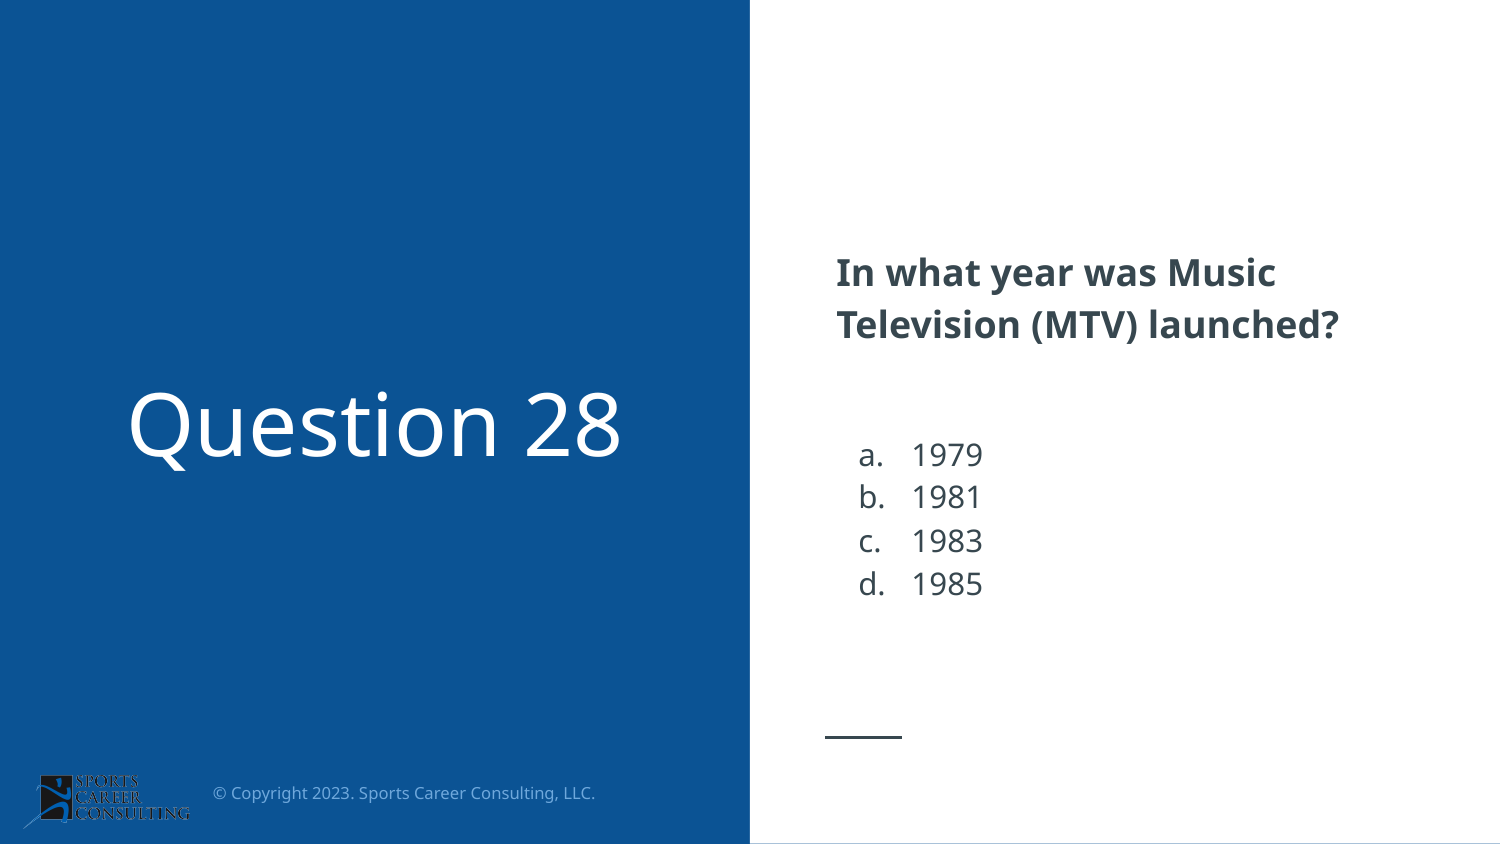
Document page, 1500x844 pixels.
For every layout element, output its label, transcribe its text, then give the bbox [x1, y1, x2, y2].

picture [22, 774, 190, 829]
title Question 28 [43, 298, 708, 546]
text_box © Copyright 2023. Sports Career Consulting, LLC. [197, 767, 750, 838]
list In what year was Music Television (MTV) launched? 1979 1981 1983 1985 [821, 118, 1486, 725]
